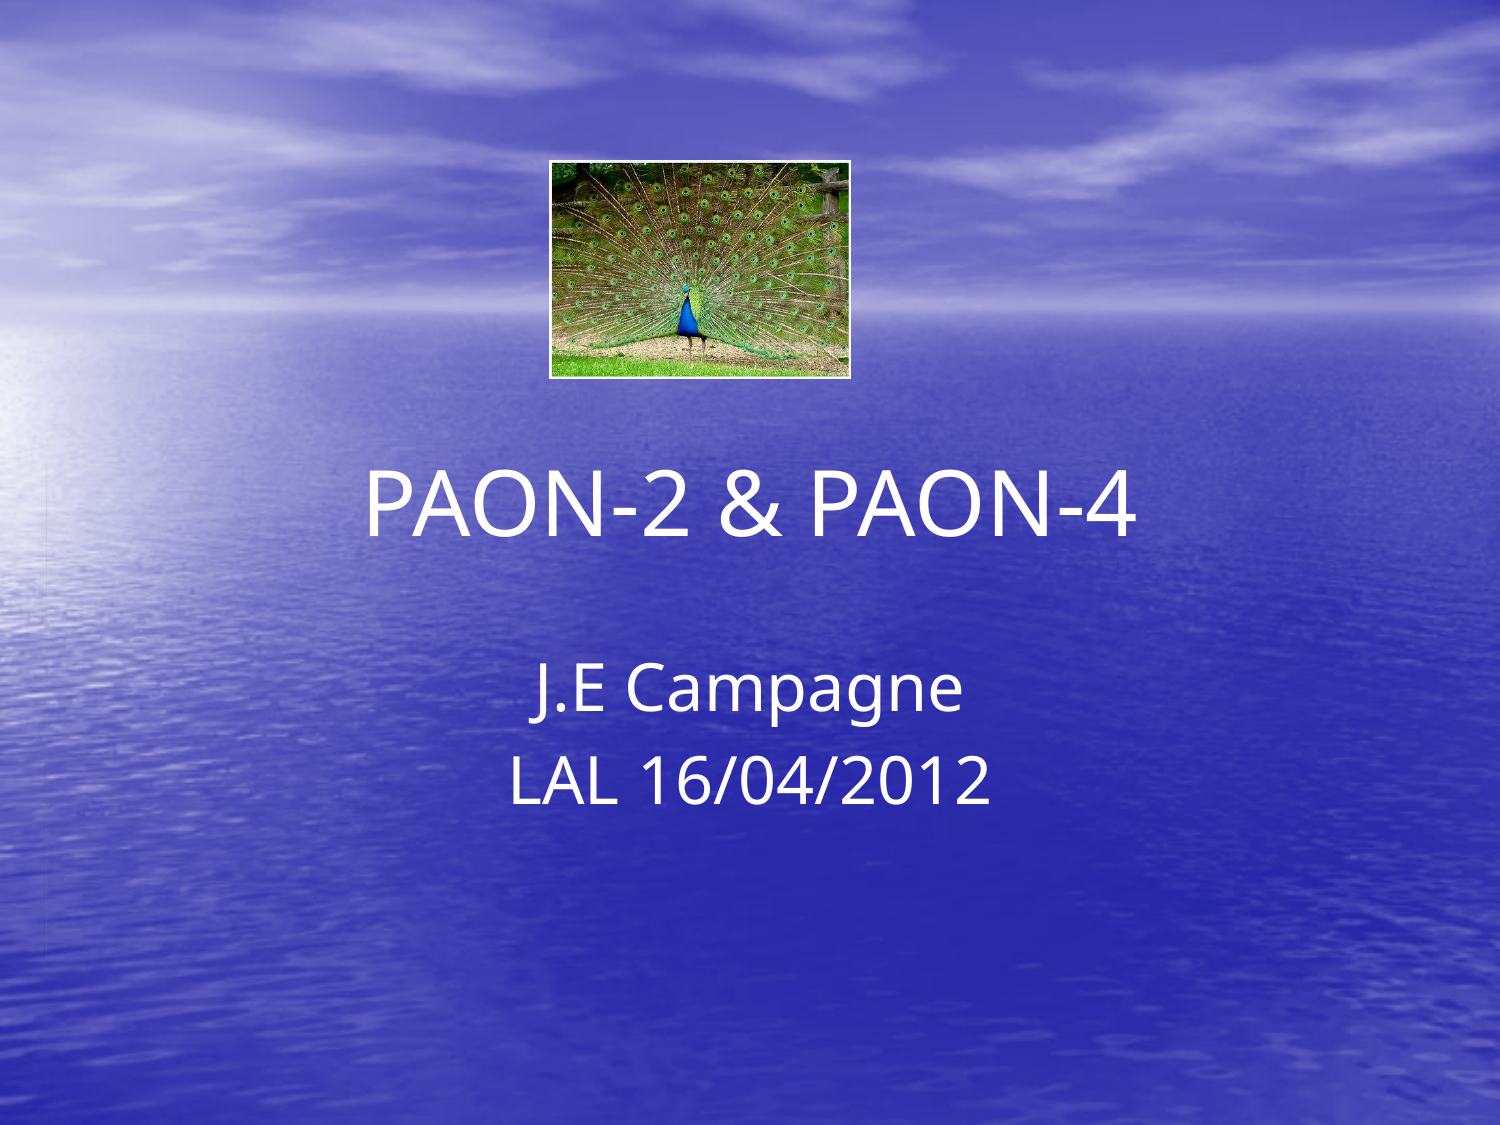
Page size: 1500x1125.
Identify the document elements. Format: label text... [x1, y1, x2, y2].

title PAON-2 & PAON-4 [112, 327, 1388, 563]
subtitle J.E Campagne LAL 16/04/2012 [224, 637, 1276, 926]
picture [548, 160, 851, 379]
